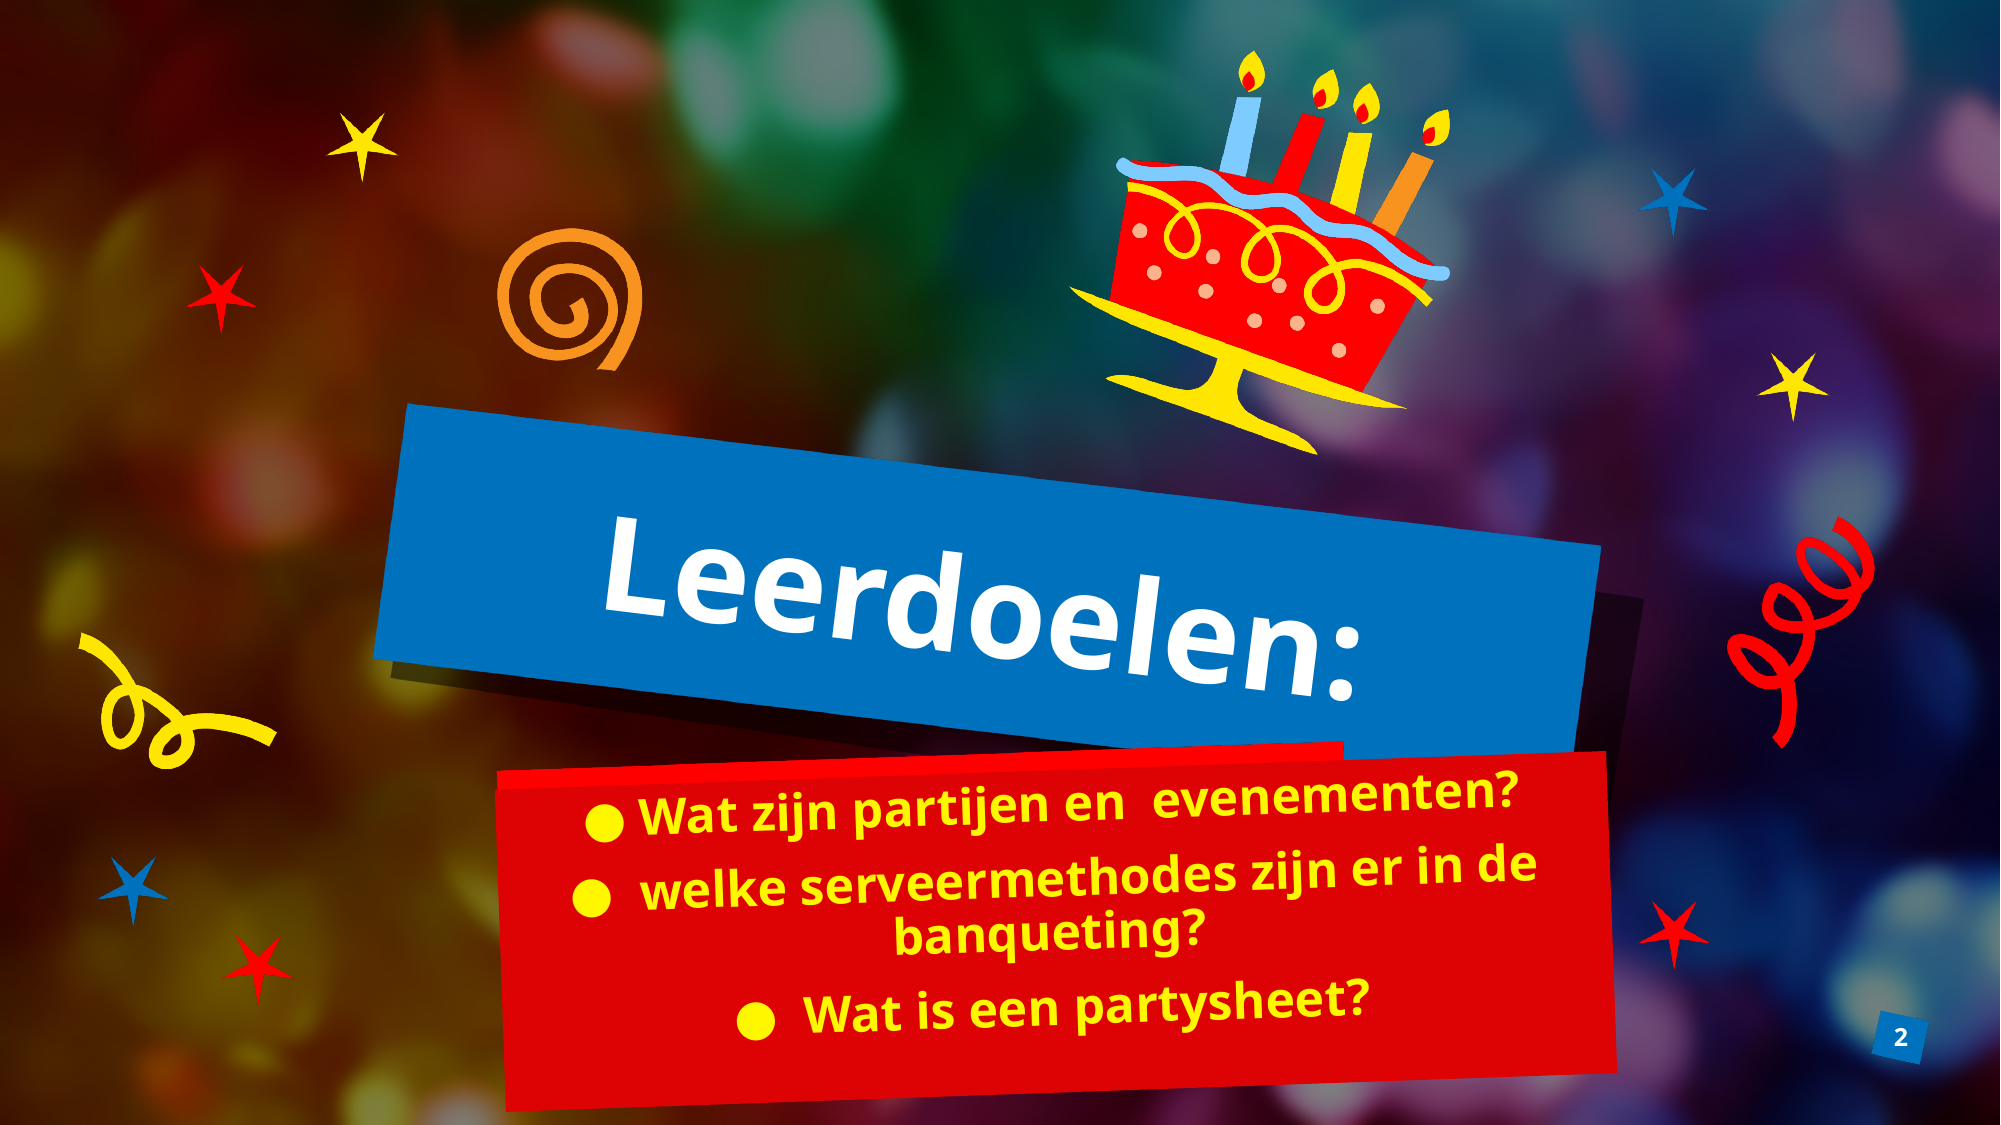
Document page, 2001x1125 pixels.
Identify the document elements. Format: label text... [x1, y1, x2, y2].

list ● Wat zijn partijen en evenementen? ● welke serveermethodes zijn er in de banqueting? ● Wat is een partysheet? [494, 751, 1618, 1112]
picture [0, 0, 2000, 1125]
title Leerdoelen: [376, 437, 1586, 762]
slide_number 2 [1866, 1008, 1936, 1069]
